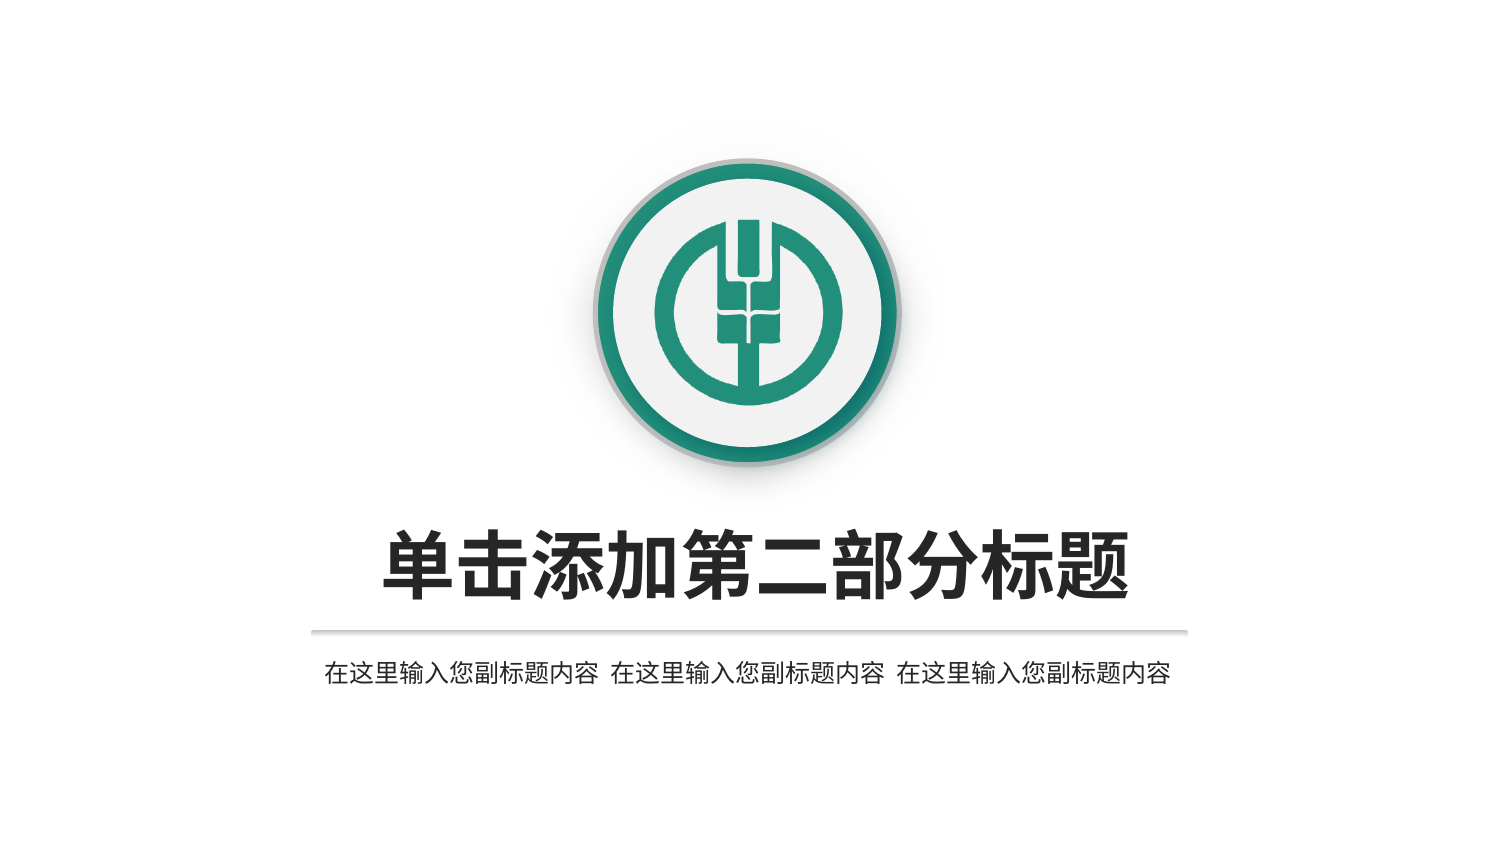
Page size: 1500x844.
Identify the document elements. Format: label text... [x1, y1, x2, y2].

picture [608, 200, 869, 419]
text_box 在这里输入您副标题内容 在这里输入您副标题内容 在这里输入您副标题内容 [283, 651, 1214, 694]
text_box 单击添加第二部分标题 [265, 512, 1246, 614]
text_box [311, 629, 1188, 638]
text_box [543, 109, 952, 517]
